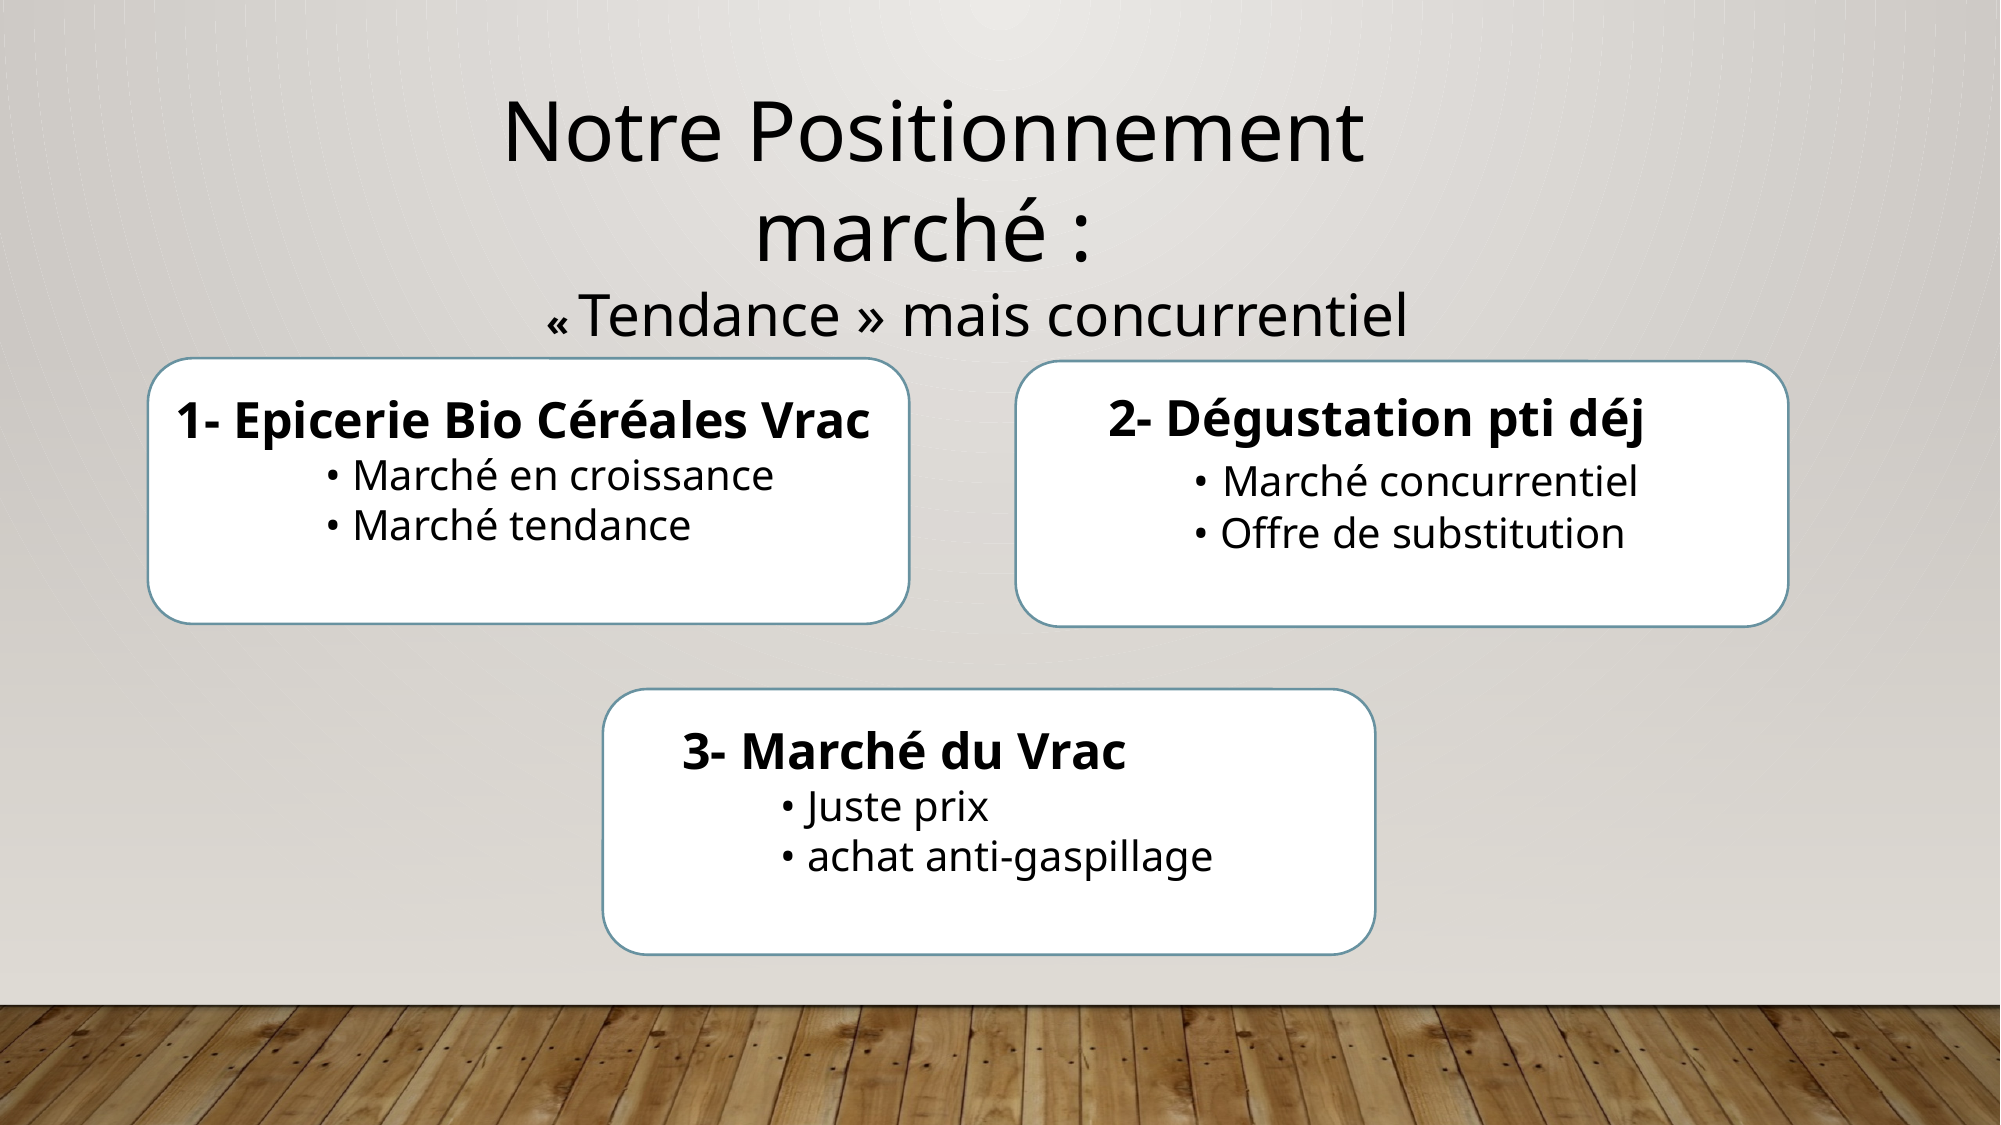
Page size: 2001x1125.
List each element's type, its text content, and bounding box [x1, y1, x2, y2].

text_box 3- Marché du Vrac • Juste prix • achat anti-gaspillage [601, 687, 1377, 957]
text_box 1- Epicerie Bio Céréales Vrac • Marché en croissance • Marché tendance [146, 356, 911, 626]
picture [0, 1005, 2000, 1125]
text_box 2- Dégustation pti déj • Marché concurrentiel • Offre de substitution [1014, 359, 1790, 629]
text_box Notre Positionnement marché : « Tendance » mais concurrentiel [360, 70, 1508, 355]
